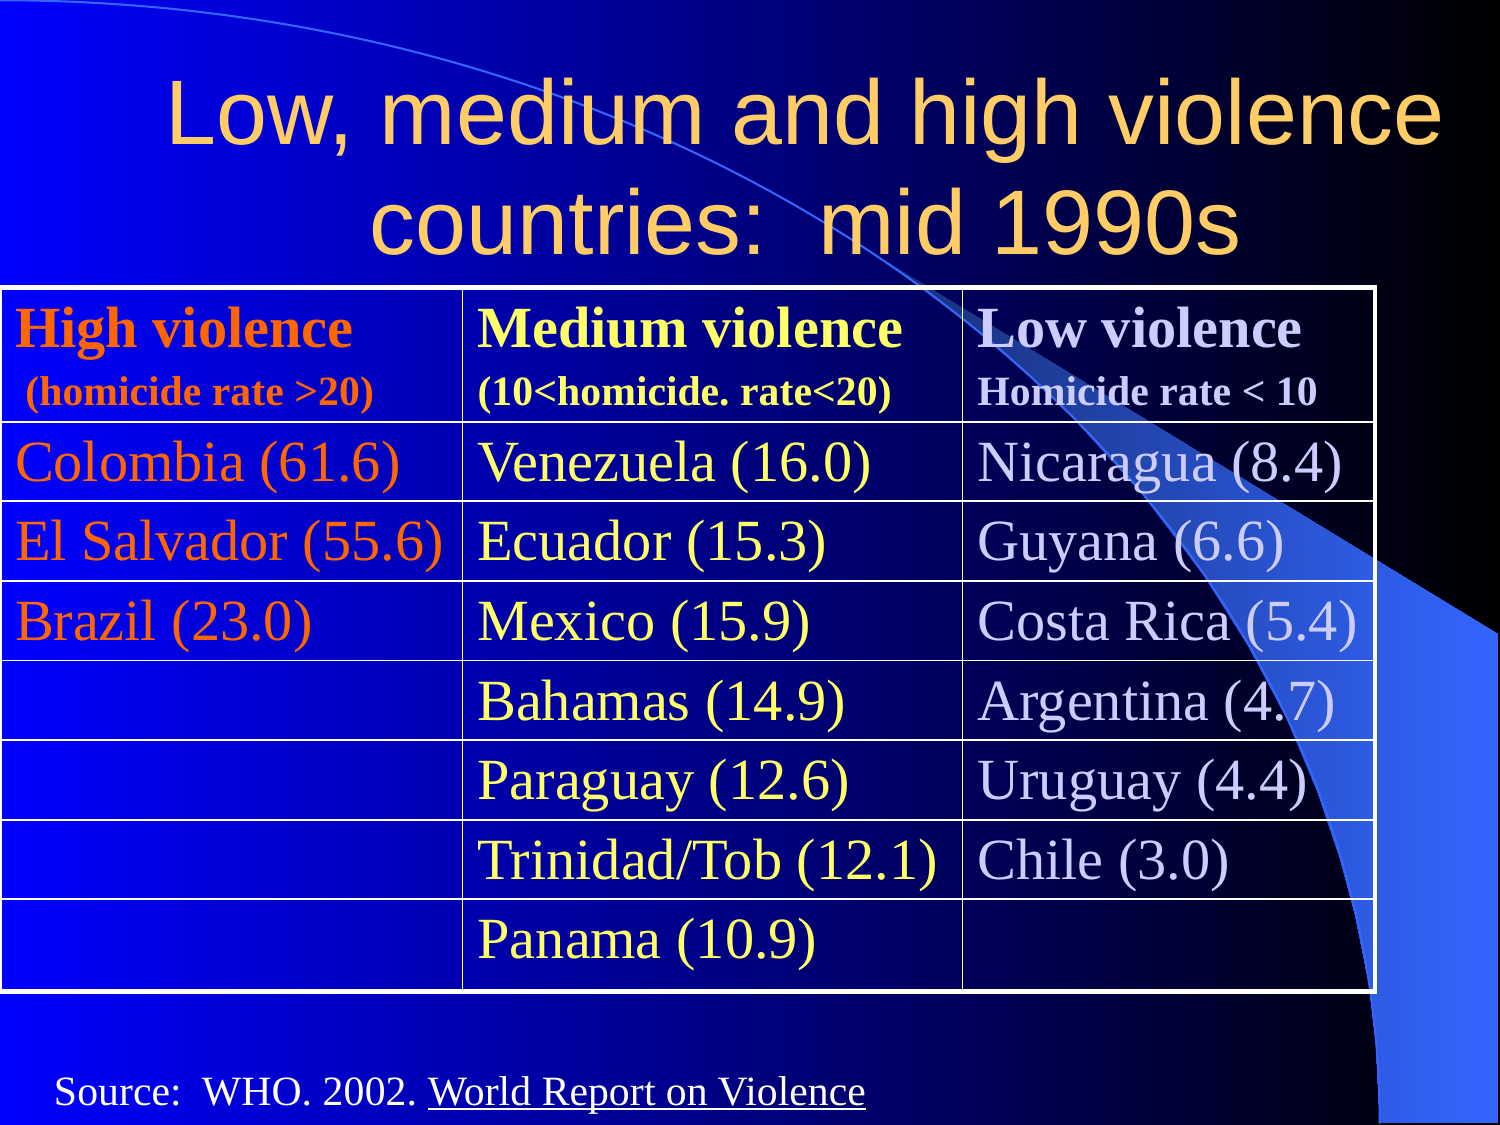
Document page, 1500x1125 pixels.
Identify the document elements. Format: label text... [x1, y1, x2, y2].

table_cell Costa Rica (5.4) [963, 582, 1373, 660]
text_box Source: WHO. 2002. World Report on Violence [39, 1056, 882, 1121]
table_cell Ecuador (15.3) [463, 502, 962, 580]
table_cell Trinidad/Tob (12.1) [463, 821, 962, 898]
table_cell El Salvador (55.6) [2, 502, 462, 580]
table_cell Venezuela (16.0) [463, 423, 962, 500]
table_header Medium violence (10<homicide. rate<20) [463, 290, 962, 421]
table_cell Guyana (6.6) [963, 502, 1373, 580]
table_cell Chile (3.0) [963, 821, 1373, 898]
table_cell Brazil (23.0) [2, 582, 462, 660]
table_cell Uruguay (4.4) [963, 741, 1373, 819]
table_cell [2, 741, 462, 819]
table_cell [2, 661, 462, 739]
table_header High violence (homicide rate >20) [2, 290, 462, 421]
table_cell Bahamas (14.9) [463, 661, 962, 739]
title Low, medium and high violence countries: mid 1990s [112, 37, 1500, 288]
table_cell [2, 821, 462, 898]
table_cell [963, 900, 1373, 989]
table_cell Mexico (15.9) [463, 582, 962, 660]
table_cell Colombia (61.6) [2, 423, 462, 500]
table_cell Paraguay (12.6) [463, 741, 962, 819]
table_cell Panama (10.9) [463, 900, 962, 989]
table_cell [2, 900, 462, 989]
table_cell Nicaragua (8.4) [963, 423, 1373, 500]
table_header Low violence Homicide rate < 10 [963, 290, 1373, 421]
table_cell Argentina (4.7) [963, 661, 1373, 739]
